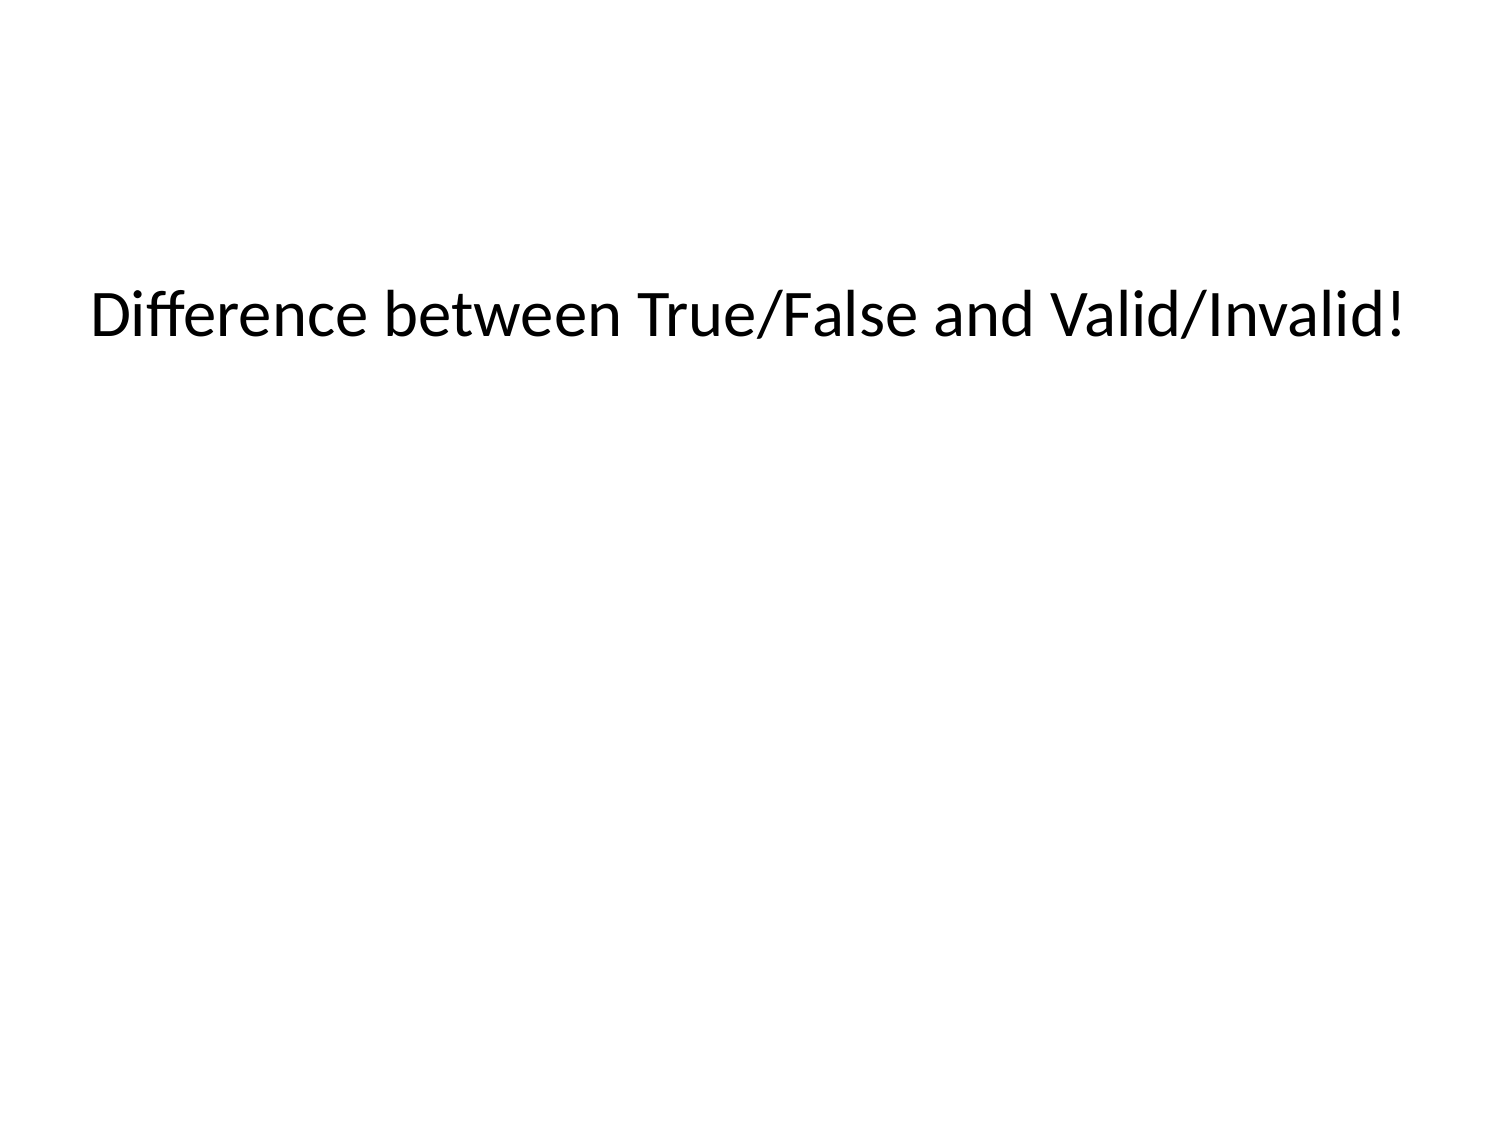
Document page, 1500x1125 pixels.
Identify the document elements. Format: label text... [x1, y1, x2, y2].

list Difference between True/False and Valid/Invalid! [75, 262, 1425, 1005]
